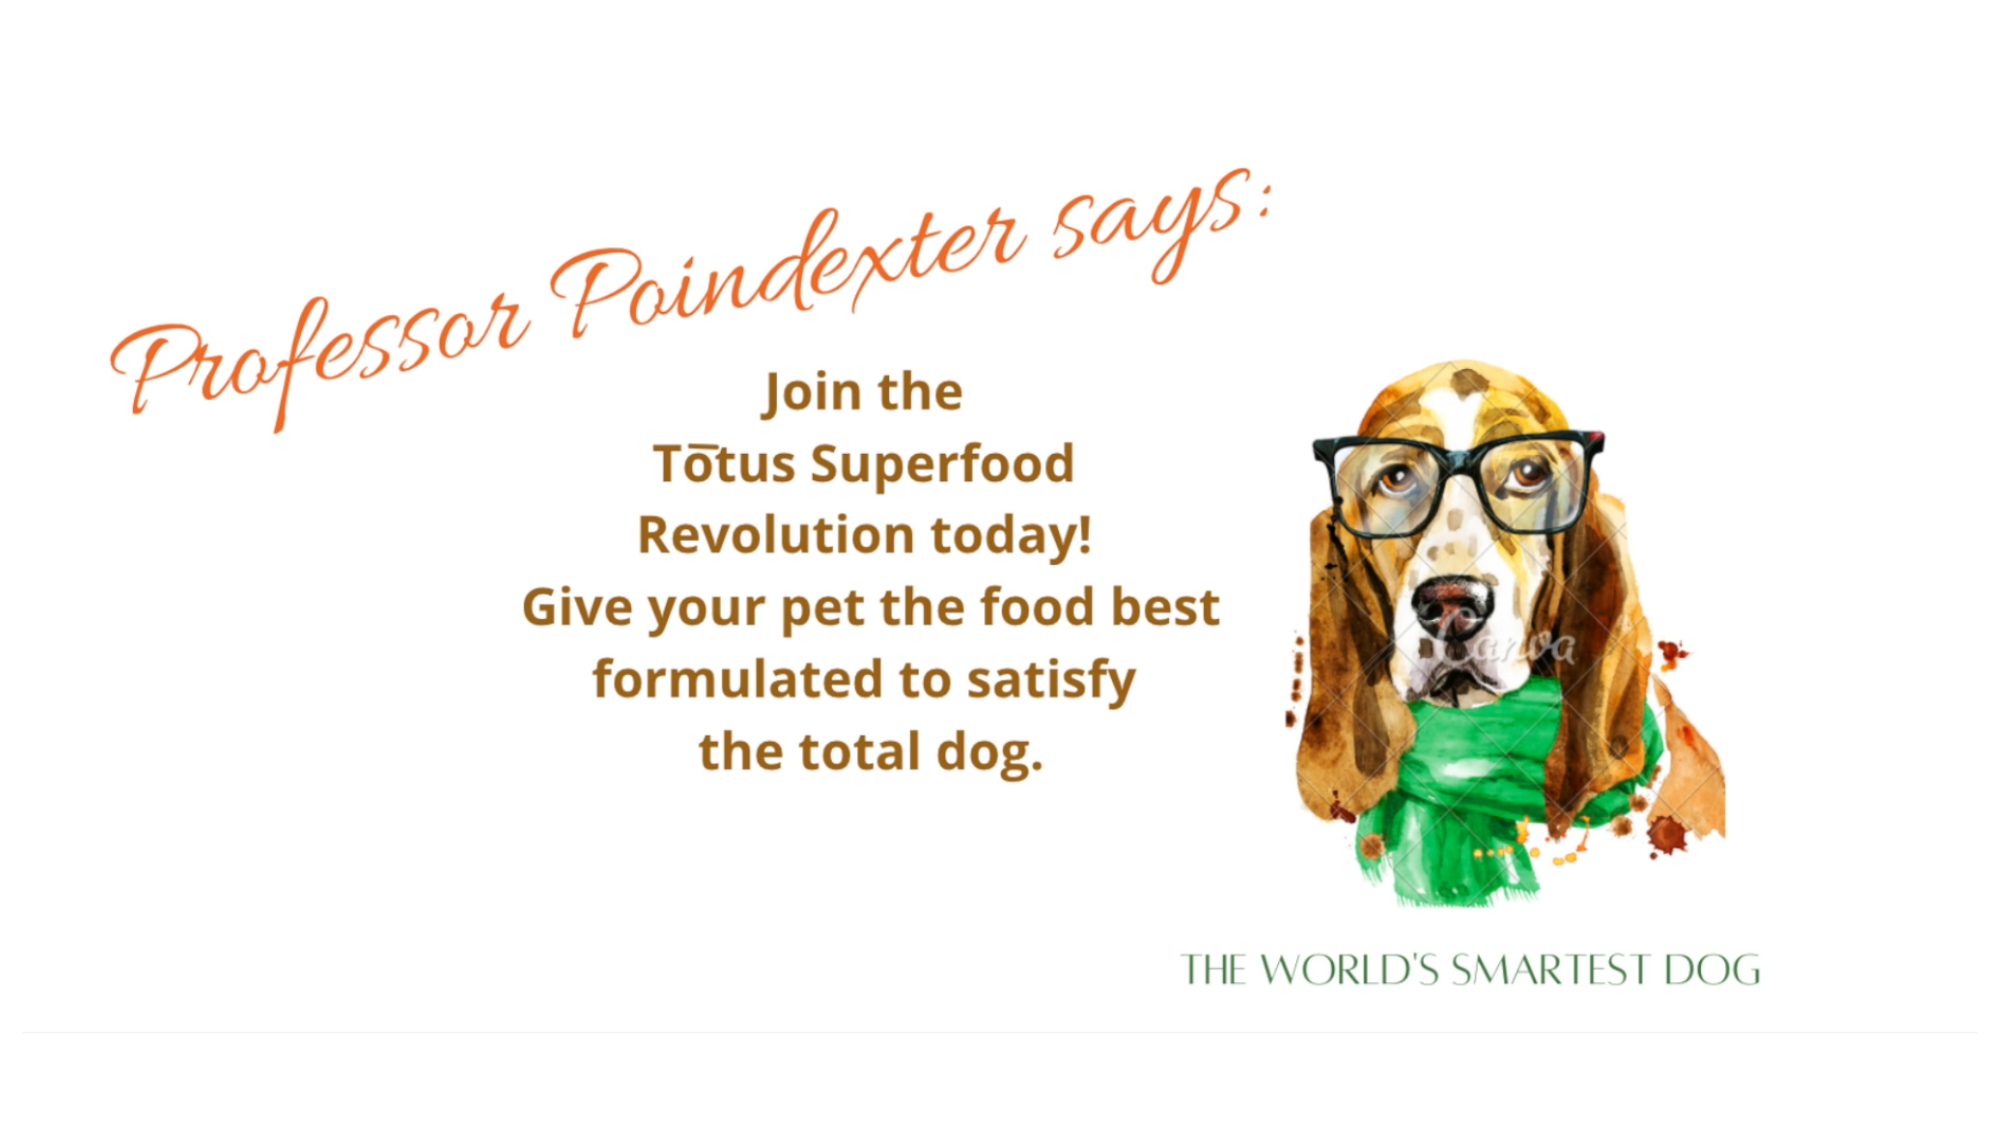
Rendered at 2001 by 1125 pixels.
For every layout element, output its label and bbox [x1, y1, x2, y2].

picture [22, 61, 1978, 1033]
